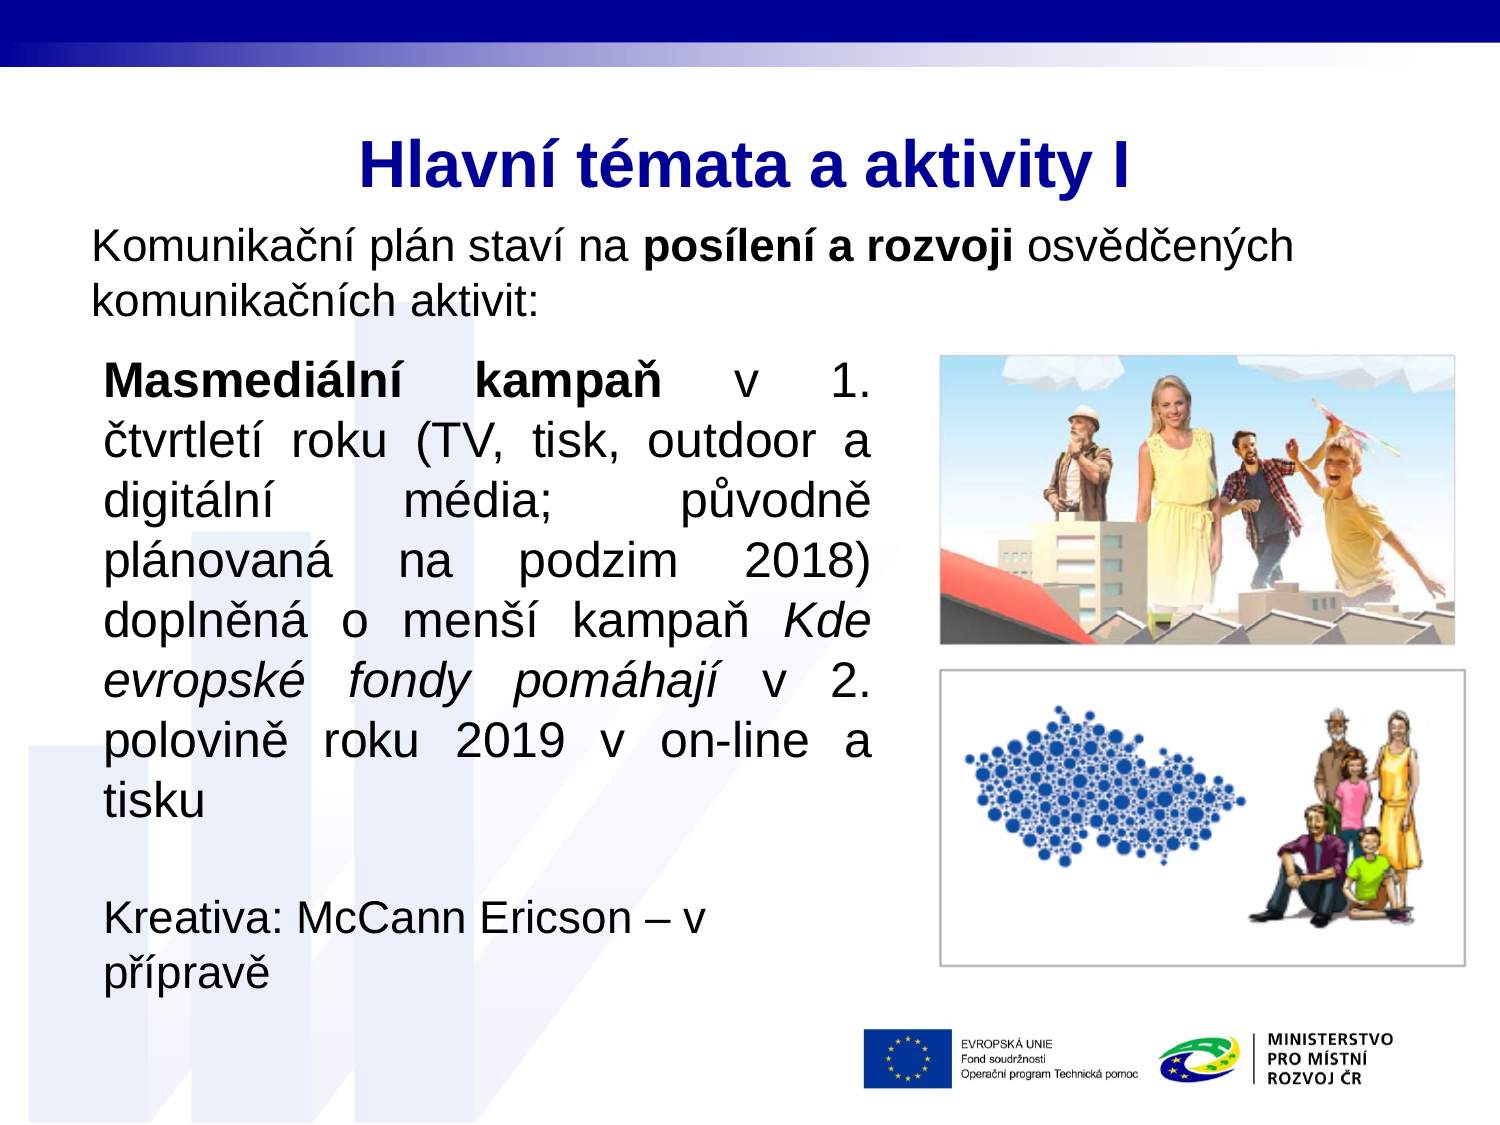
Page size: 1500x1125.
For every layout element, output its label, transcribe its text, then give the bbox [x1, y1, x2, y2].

list Komunikační plán staví na posílení a rozvoji osvědčených komunikačních aktivit: [76, 208, 1453, 861]
text_box Masmediální kampaň v 1. čtvrtletí roku (TV, tisk, outdoor a digitální média; původně plánovaná na podzim 2018) doplněná o menší kampaň Kde evropské fondy pomáhají v 2. polovině roku 2019 v on-line a tisku Kreativa: McCann Ericson – v přípravě [88, 339, 888, 1005]
picture [938, 351, 1459, 648]
picture [29, 302, 1476, 1125]
title Hlavní témata a aktivity I [64, 113, 1425, 197]
